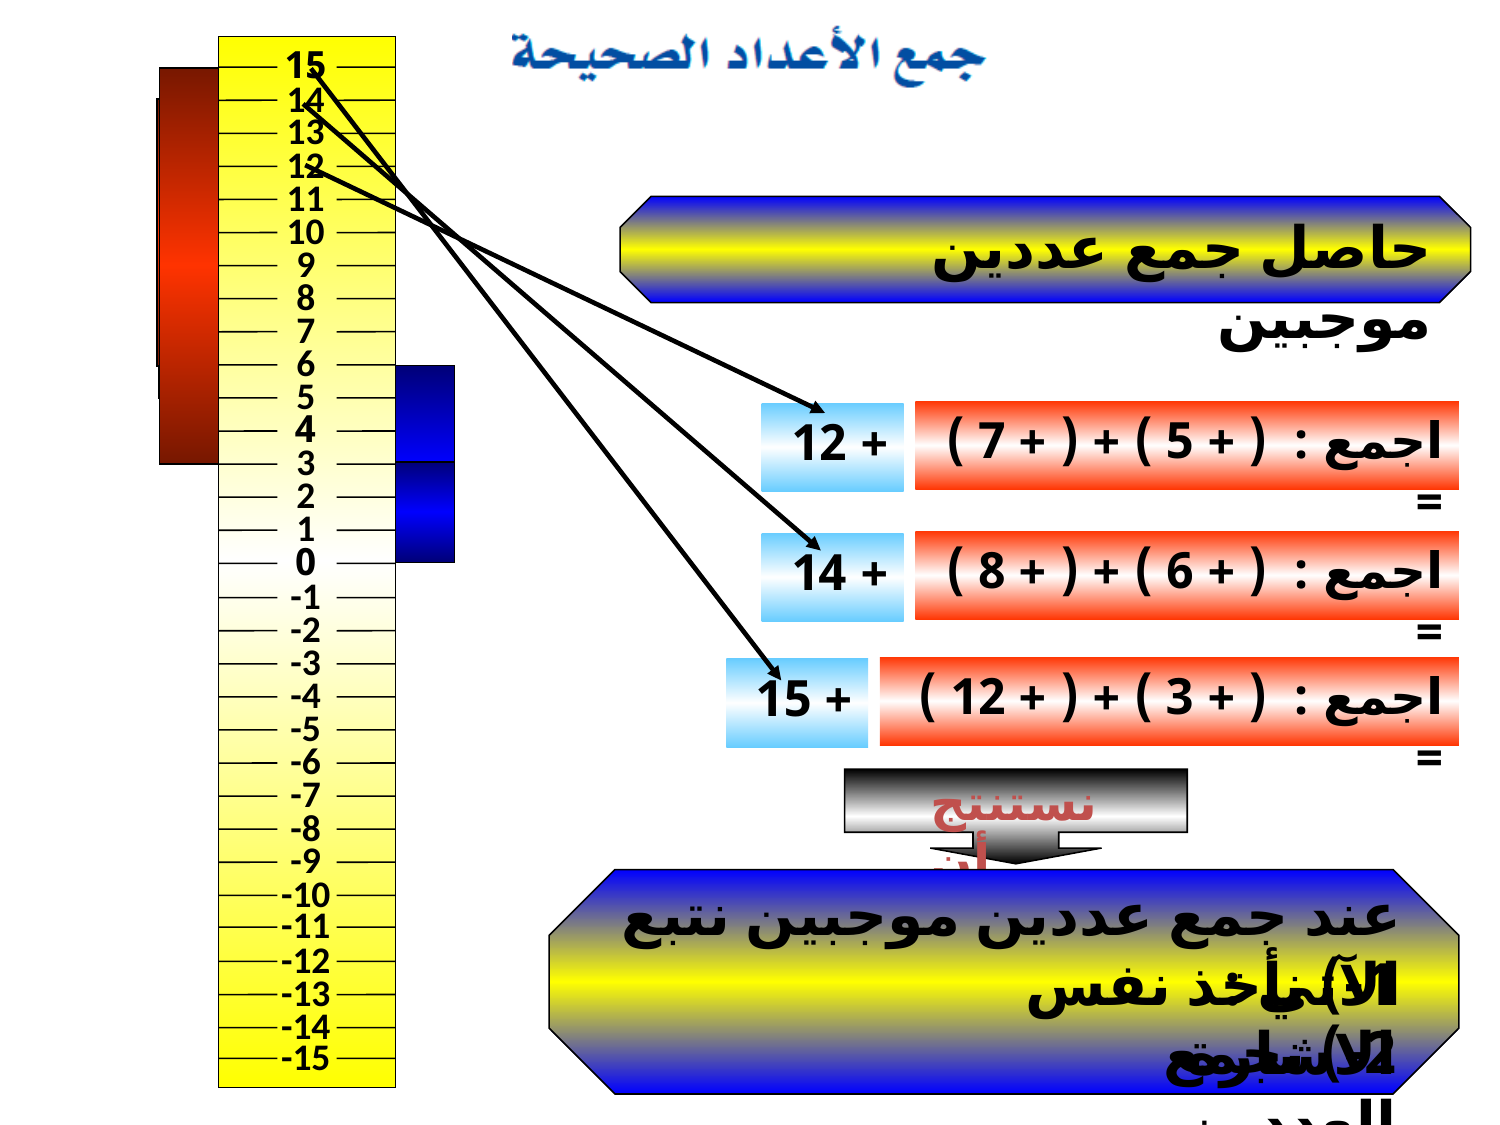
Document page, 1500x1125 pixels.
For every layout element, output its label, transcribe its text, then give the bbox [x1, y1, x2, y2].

text_box [620, 196, 1471, 303]
text_box [400, 365, 455, 462]
text_box + 12 [761, 403, 904, 492]
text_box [844, 762, 1188, 864]
text_box عند جمع عددين موجبين نتبع الآتي : [554, 869, 1417, 1025]
text_box 1-) نأخذ نفس الاشارة [927, 939, 1412, 1008]
text_box [462, 239, 826, 414]
text_box + 14 [761, 533, 904, 622]
text_box [400, 462, 455, 563]
text_box [1412, 893, 1459, 1076]
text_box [218, 33, 396, 1088]
text_box + 15 [726, 658, 869, 748]
text_box حاصل جمع عددين موجبين [714, 203, 1447, 358]
text_box اجمع : ( + 3 ) + ( + 12 ) = [879, 657, 1459, 746]
text_box [400, 184, 782, 681]
text_box اجمع : ( + 6 ) + ( + 8 ) = [915, 531, 1459, 620]
text_box [410, 195, 821, 551]
text_box اجمع : ( + 5 ) + ( + 7 ) = [915, 401, 1459, 490]
text_box [159, 67, 213, 464]
text_box [549, 930, 927, 1094]
picture [512, 23, 988, 91]
text_box 2-) نجمع العددين [927, 1008, 1412, 1125]
